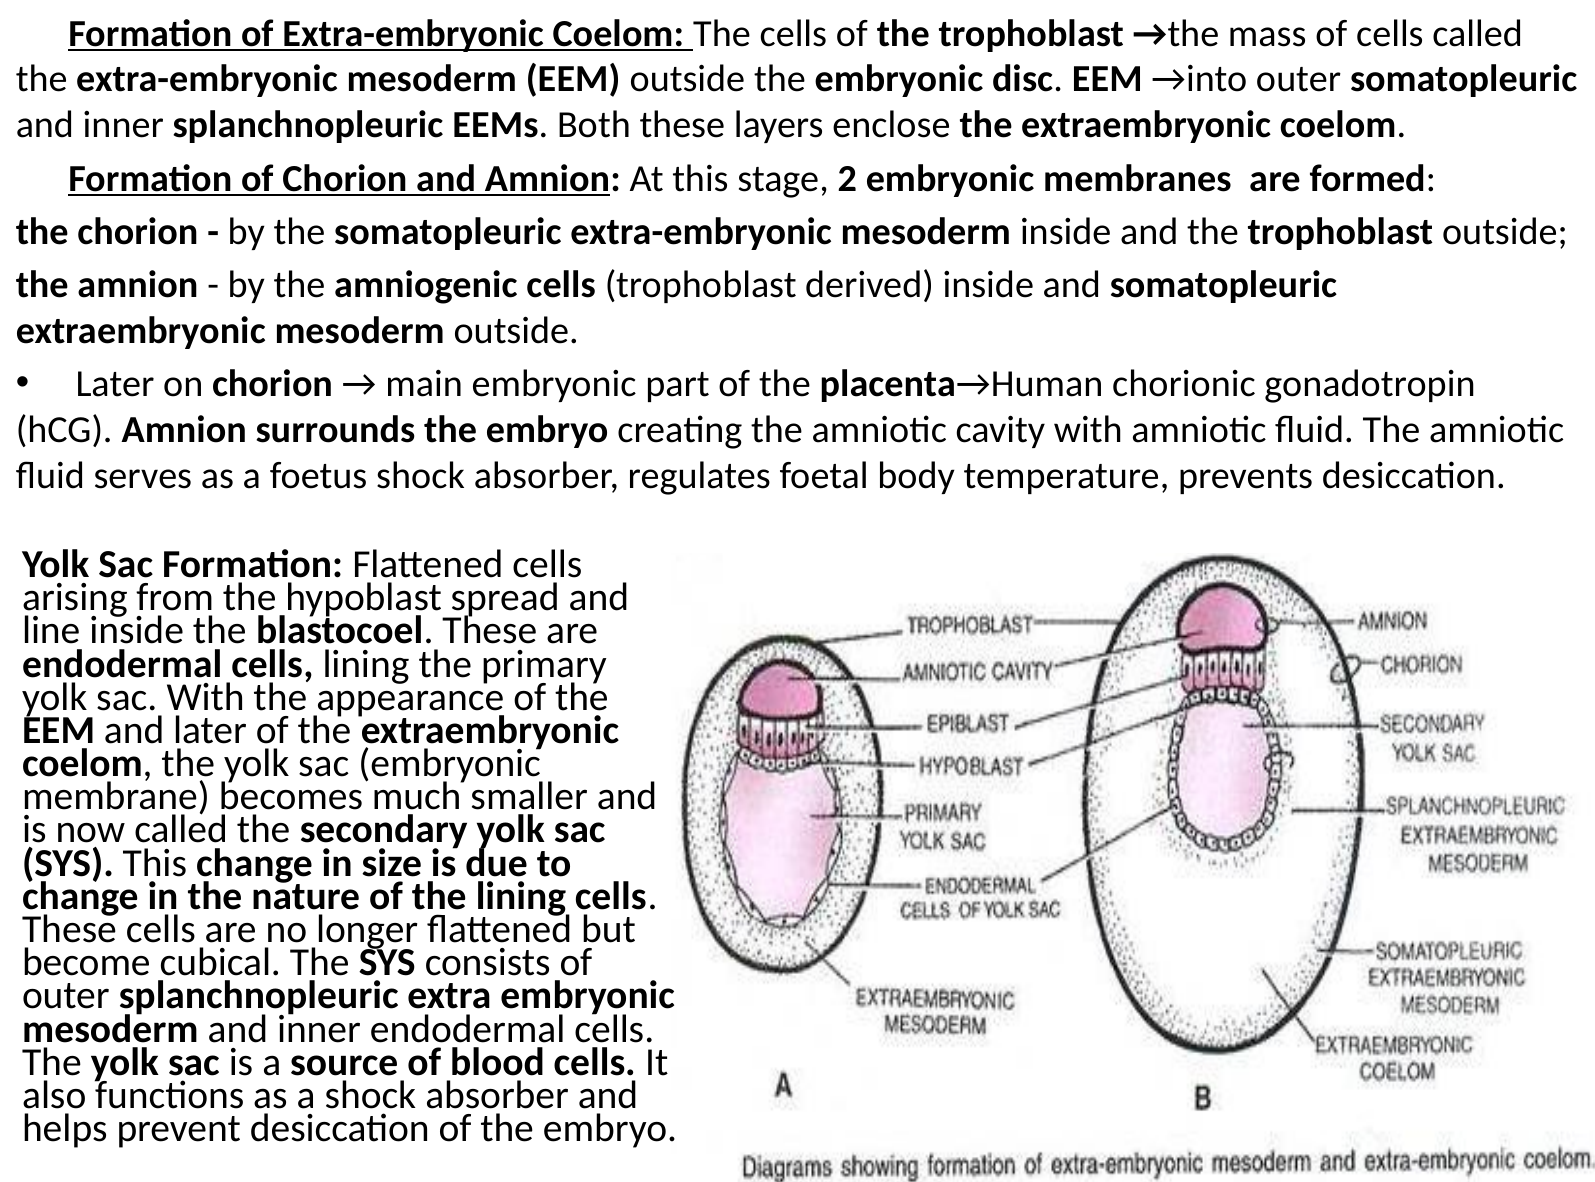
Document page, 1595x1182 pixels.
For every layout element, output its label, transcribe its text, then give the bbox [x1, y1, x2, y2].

text_box Yolk Sac Formation: Flattened cells arising from the hypoblast spread and line inside the blastocoel. These are endodermal cells, lining the primary yolk sac. With the appearance of the EEM and later of the extraembryonic coelom, the yolk sac (embryonic membrane) becomes much smaller and is now called the secondary yolk sac (SYS). This change in size is due to change in the nature of the lining cells. These cells are no longer flattened but become cubical. The SYS consists of outer splanchnopleuric extra embryonic mesoderm and inner endodermal cells. The yolk sac is a source of blood cells. It also functions as a shock absorber and helps prevent desiccation of the embryo. [6, 543, 697, 1157]
picture [671, 553, 1595, 1182]
list Formation of Extra-embryonic Coelom: The cells of the trophoblast →the mass of cells called the extra-embryonic mesoderm (EEM) outside the embryonic disc. EEM →into outer somatopleuric and inner splanchnopleuric EEMs. Both these layers enclose the extraembryonic coelom. Formation of Chorion and Amnion: At this stage, 2 embryonic membranes are formed: the chorion - by the somatopleuric extra-embryonic mesoderm inside and the trophoblast outside; the amnion - by the amniogenic cells (trophoblast derived) inside and somatopleuric extraembryonic mesoderm outside. Later on chorion → main embryonic part of the placenta→Human chorionic gonadotropin (hCG). Amnion surrounds the embryo creating the amniotic cavity with amniotic fluid. The amniotic fluid serves as a foetus shock absorber, regulates foetal body temperature, prevents desiccation. [0, 0, 1595, 641]
